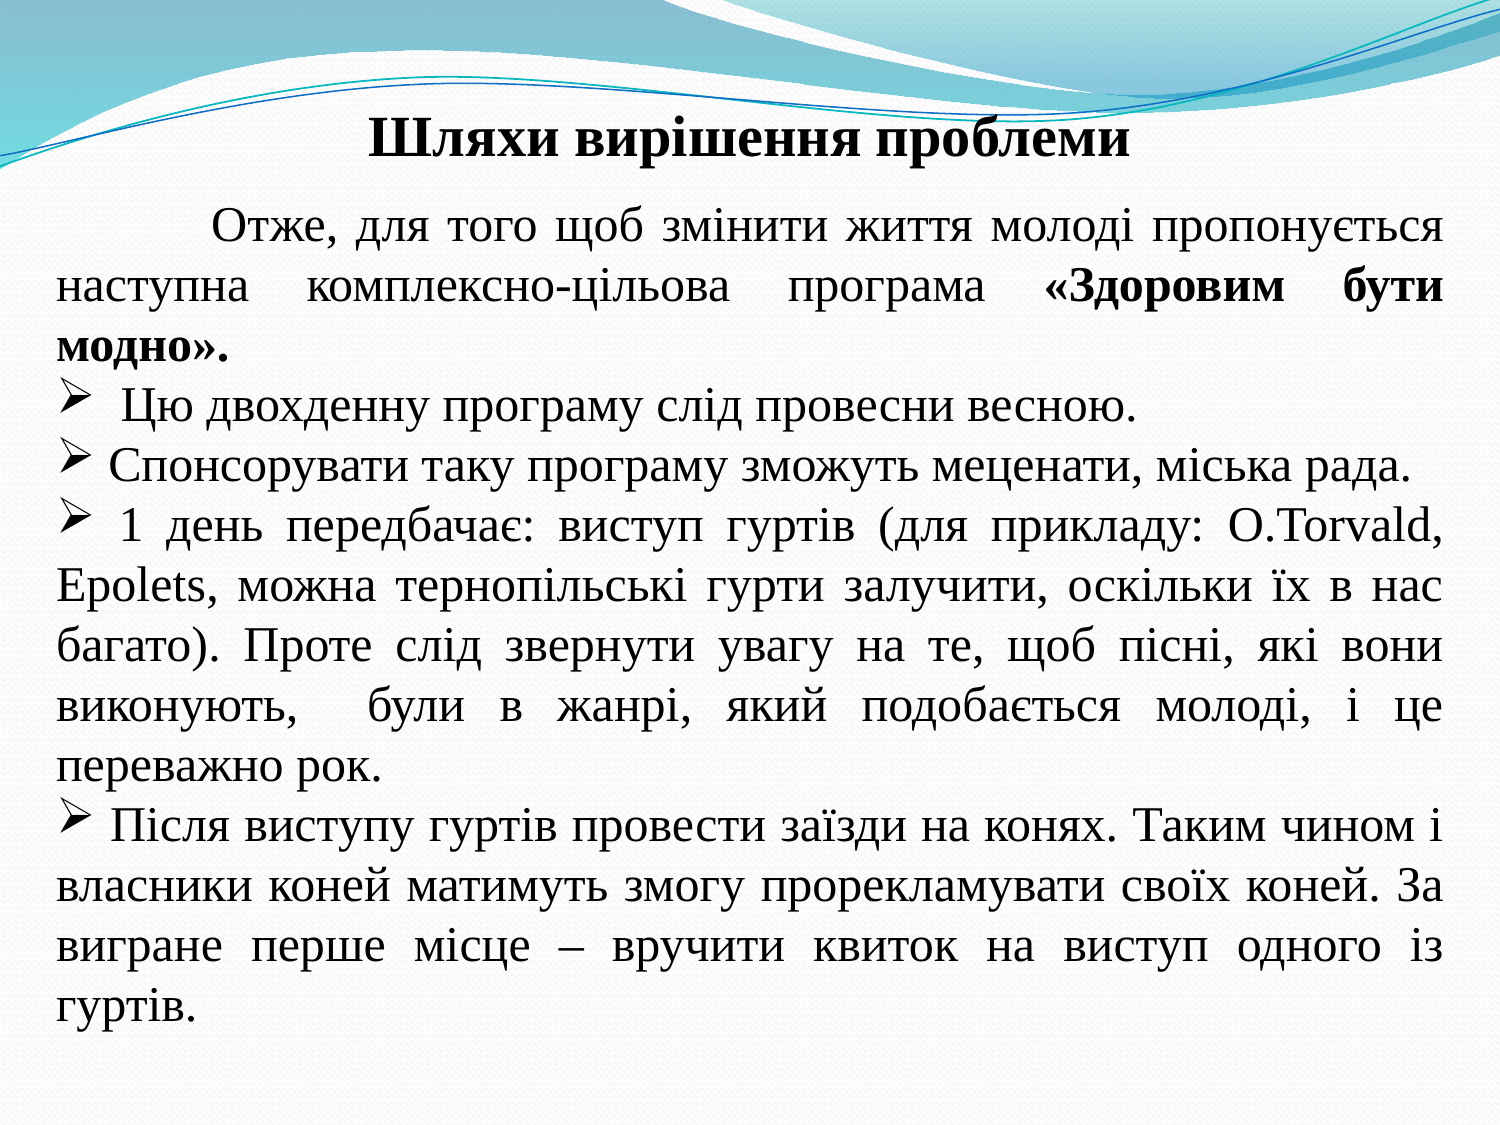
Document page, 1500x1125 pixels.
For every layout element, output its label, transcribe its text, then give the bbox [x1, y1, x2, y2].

title Шляхи вирішення проблеми [41, 42, 1459, 169]
text_box Отже, для того щоб змінити життя молоді пропонується наступна комплексно-цільова програма «Здоровим бути модно». Цю двохденну програму слід провесни весною. Спонсорувати таку програму зможуть меценати, міська рада. 1 день передбачає: виступ гуртів (для прикладу: O.Torvald, Epolets, можна тернопільські гурти залучити, оскільки їх в нас багато). Проте слід звернути увагу на те, щоб пісні, які вони виконують, були в жанрі, який подобається молоді, і це переважно рок. Після виступу гуртів провести заїзди на конях. Таким чином і власники коней матимуть змогу прорекламувати своїх коней. За вигране перше місце – вручити квиток на виступ одного із гуртів. [41, 184, 1459, 1080]
